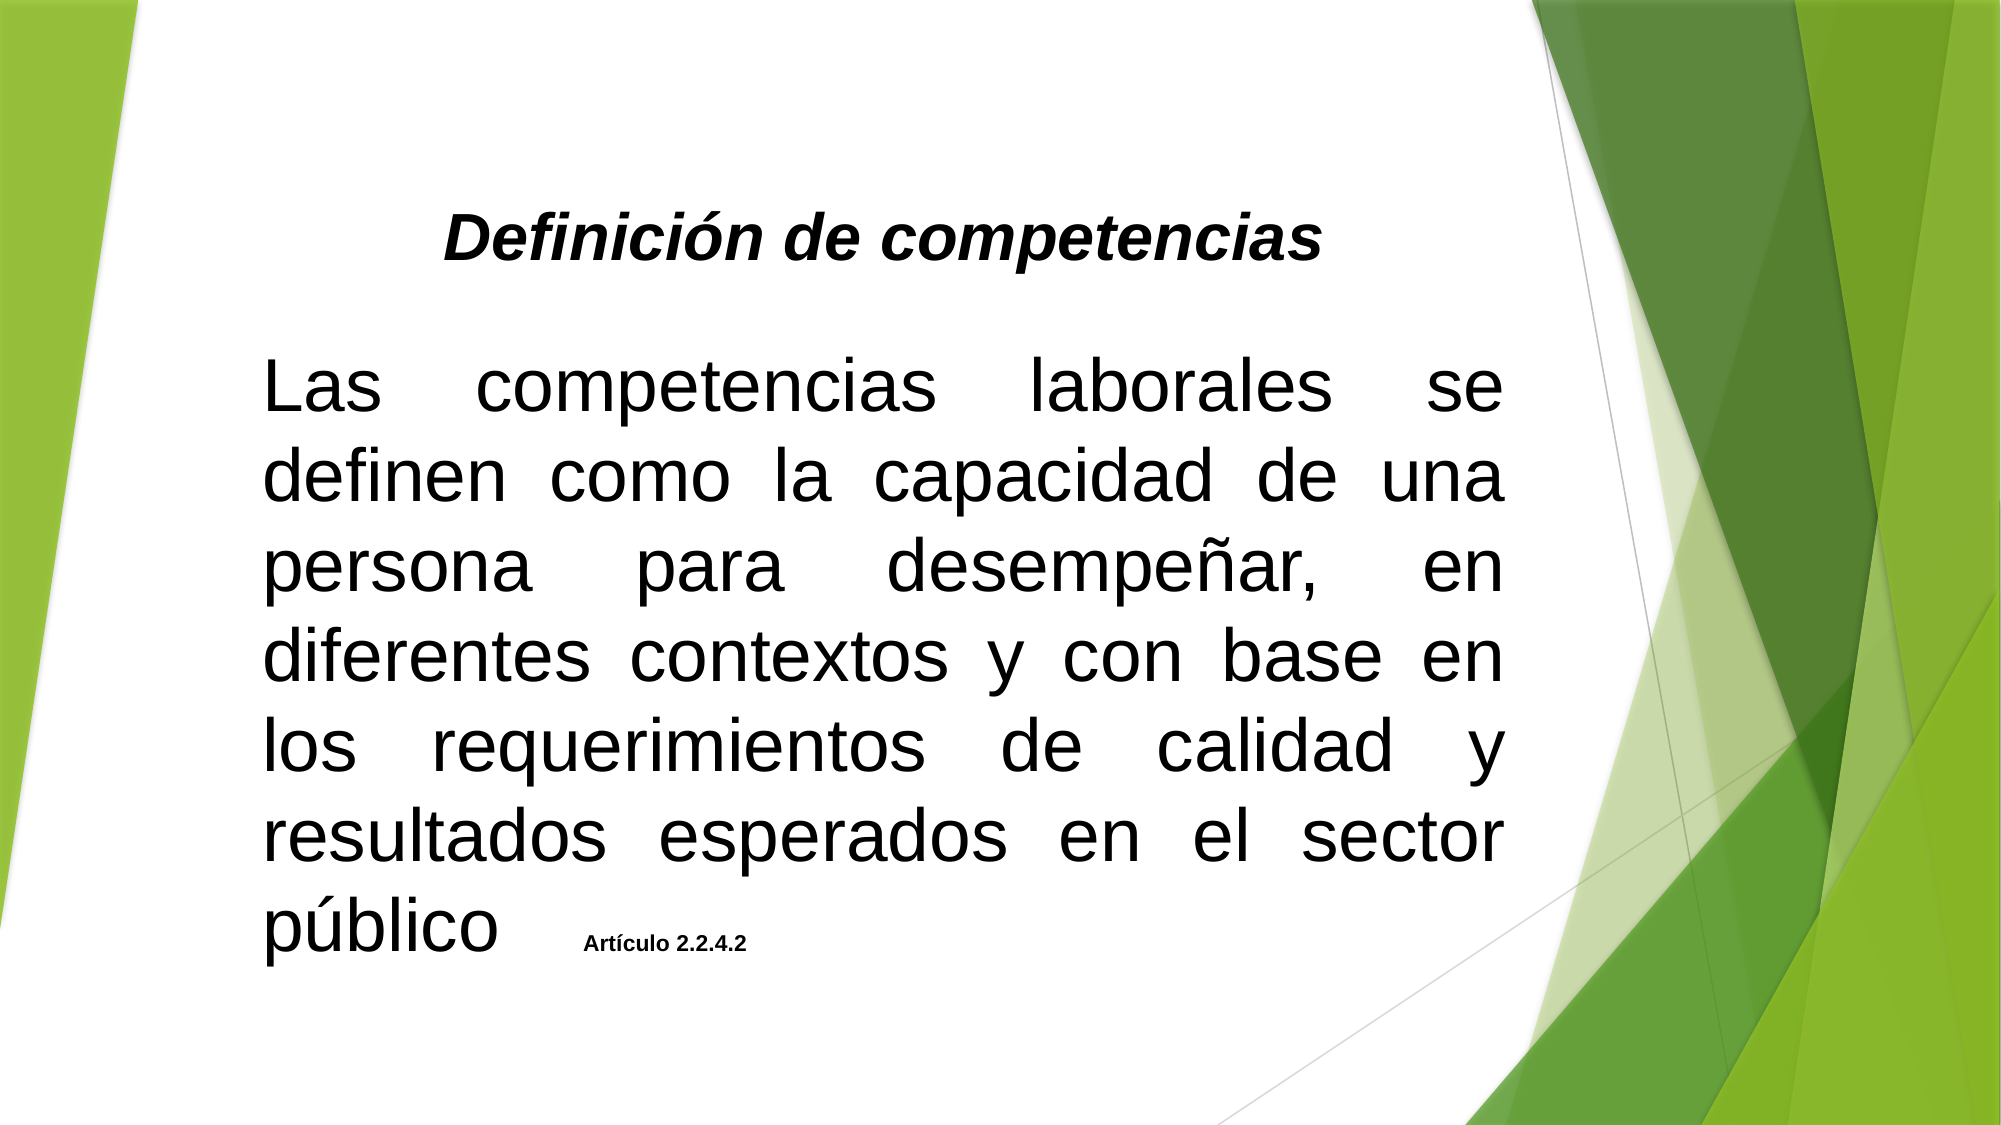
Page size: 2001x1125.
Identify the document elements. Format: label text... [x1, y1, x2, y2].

subtitle Las competencias laborales se definen como la capacidad de una persona para desempeñar, en diferentes contextos y con base en los requerimientos de calidad y resultados esperados en el sector público Artículo 2.2.4.2 [247, 329, 1522, 992]
title Definición de competencias [247, 134, 1522, 282]
